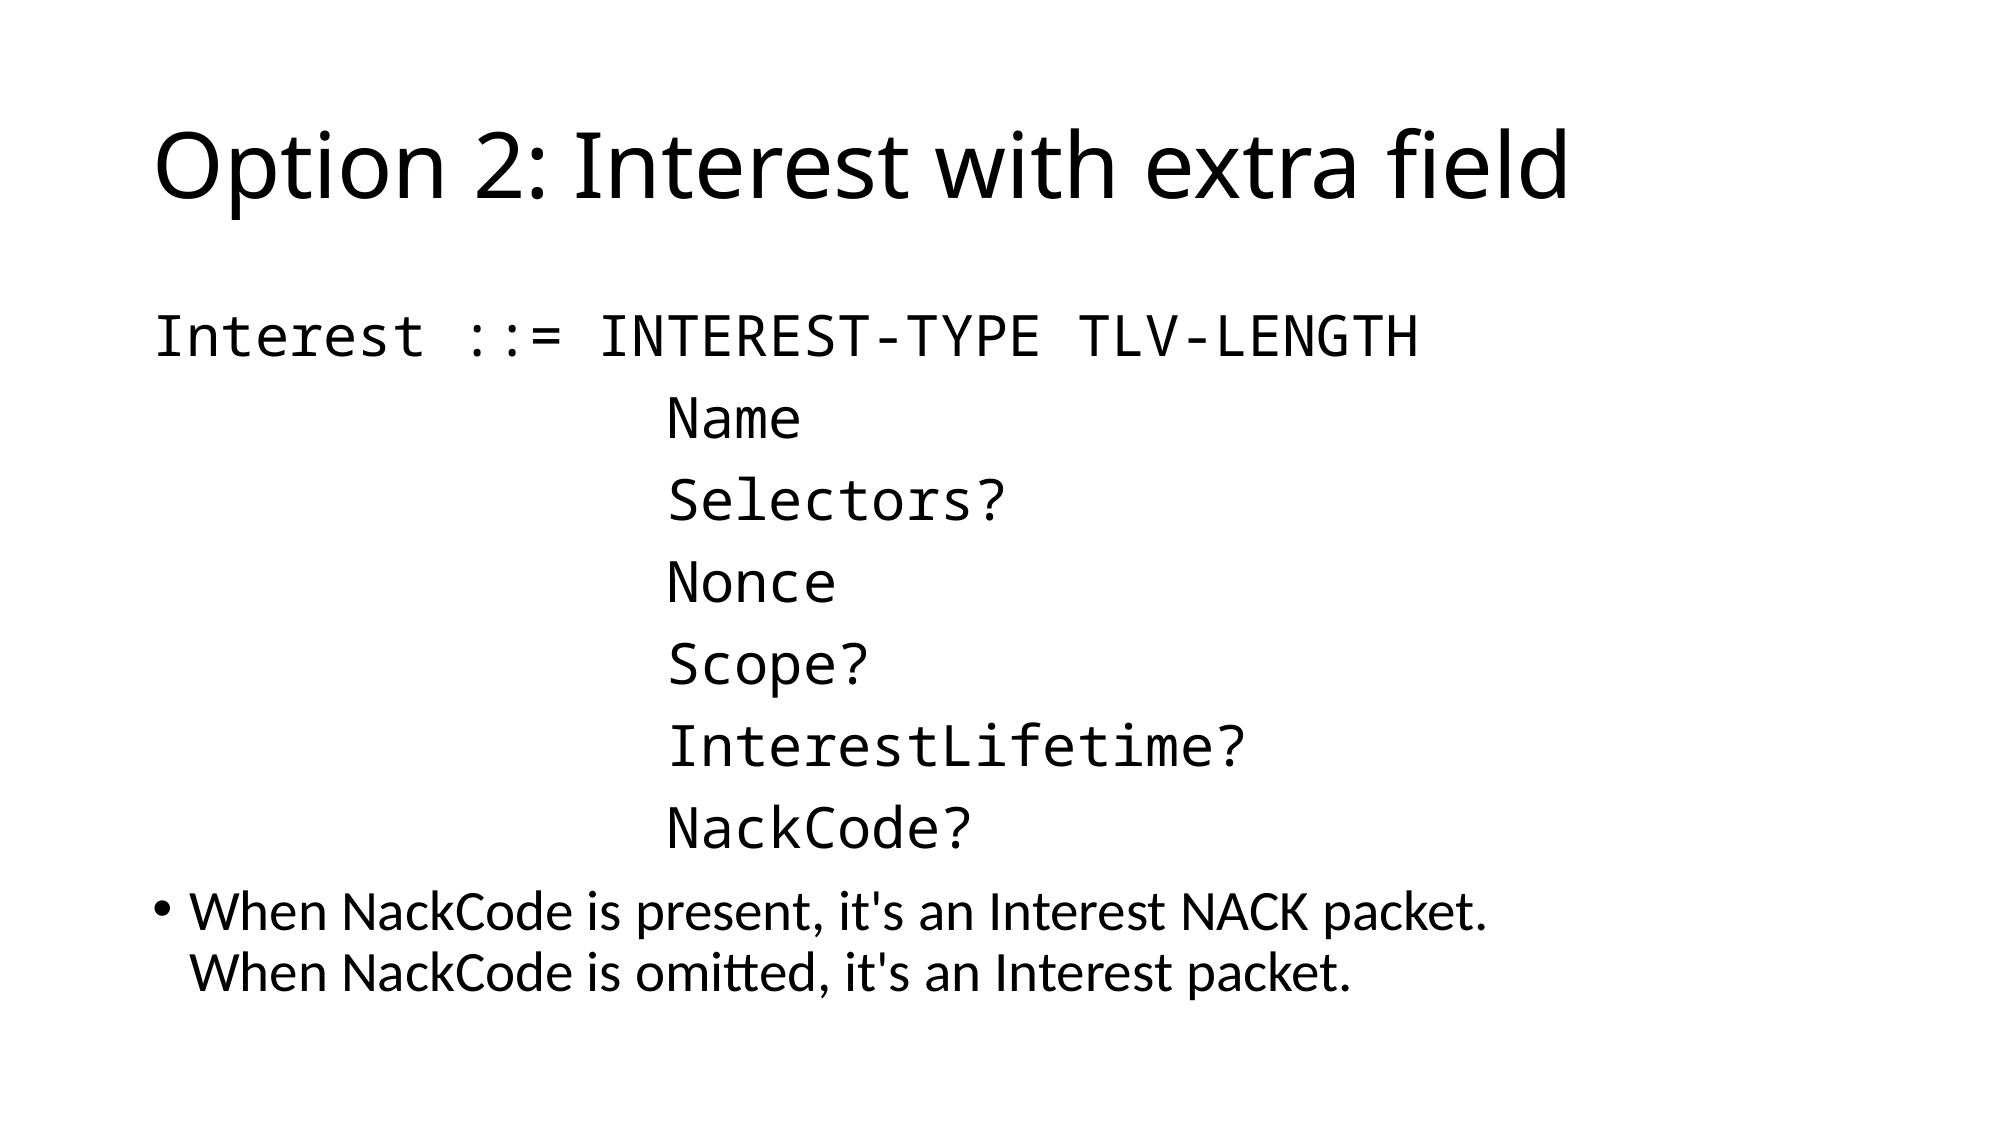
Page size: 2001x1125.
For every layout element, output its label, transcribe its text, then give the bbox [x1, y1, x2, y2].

list Interest ::= INTEREST-TYPE TLV-LENGTH Name Selectors? Nonce Scope? InterestLifetime? NackCode? When NackCode is present, it's an Interest NACK packet. When NackCode is omitted, it's an Interest packet. [137, 299, 1863, 1014]
title Option 2: Interest with extra field [137, 59, 1863, 278]
